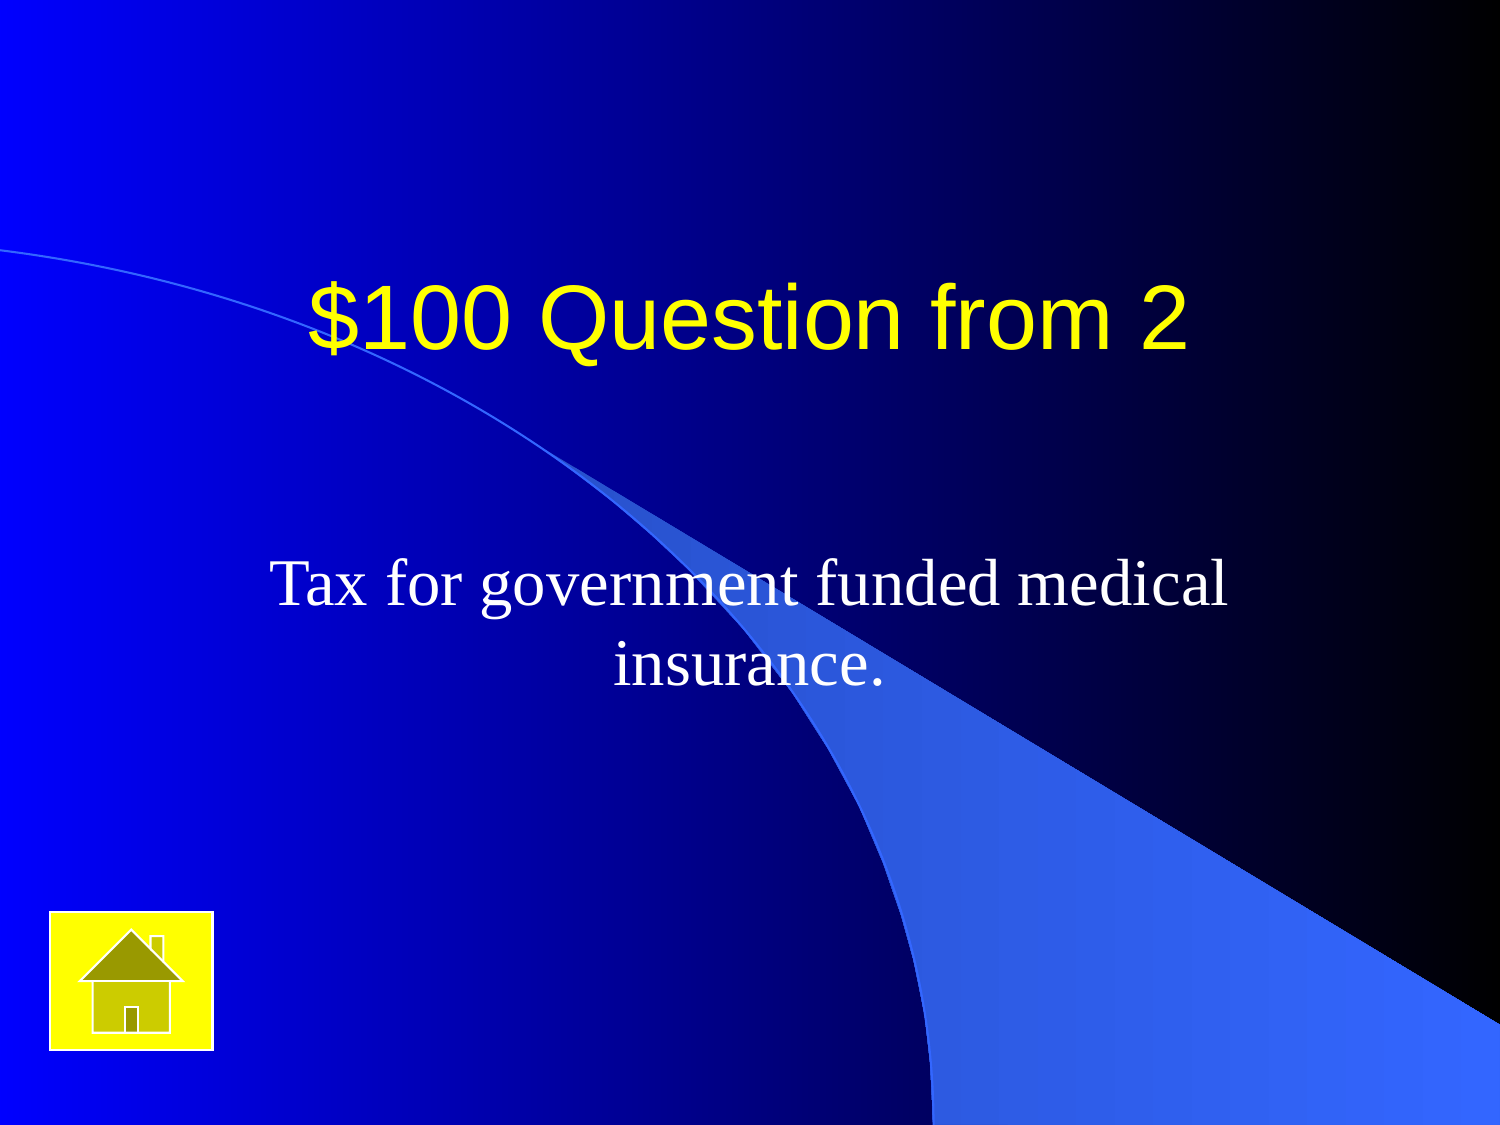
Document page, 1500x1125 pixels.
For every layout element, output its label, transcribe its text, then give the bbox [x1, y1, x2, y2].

title $100 Question from 2 [0, 187, 1500, 376]
subtitle Tax for government funded medical insurance. [224, 474, 1276, 763]
